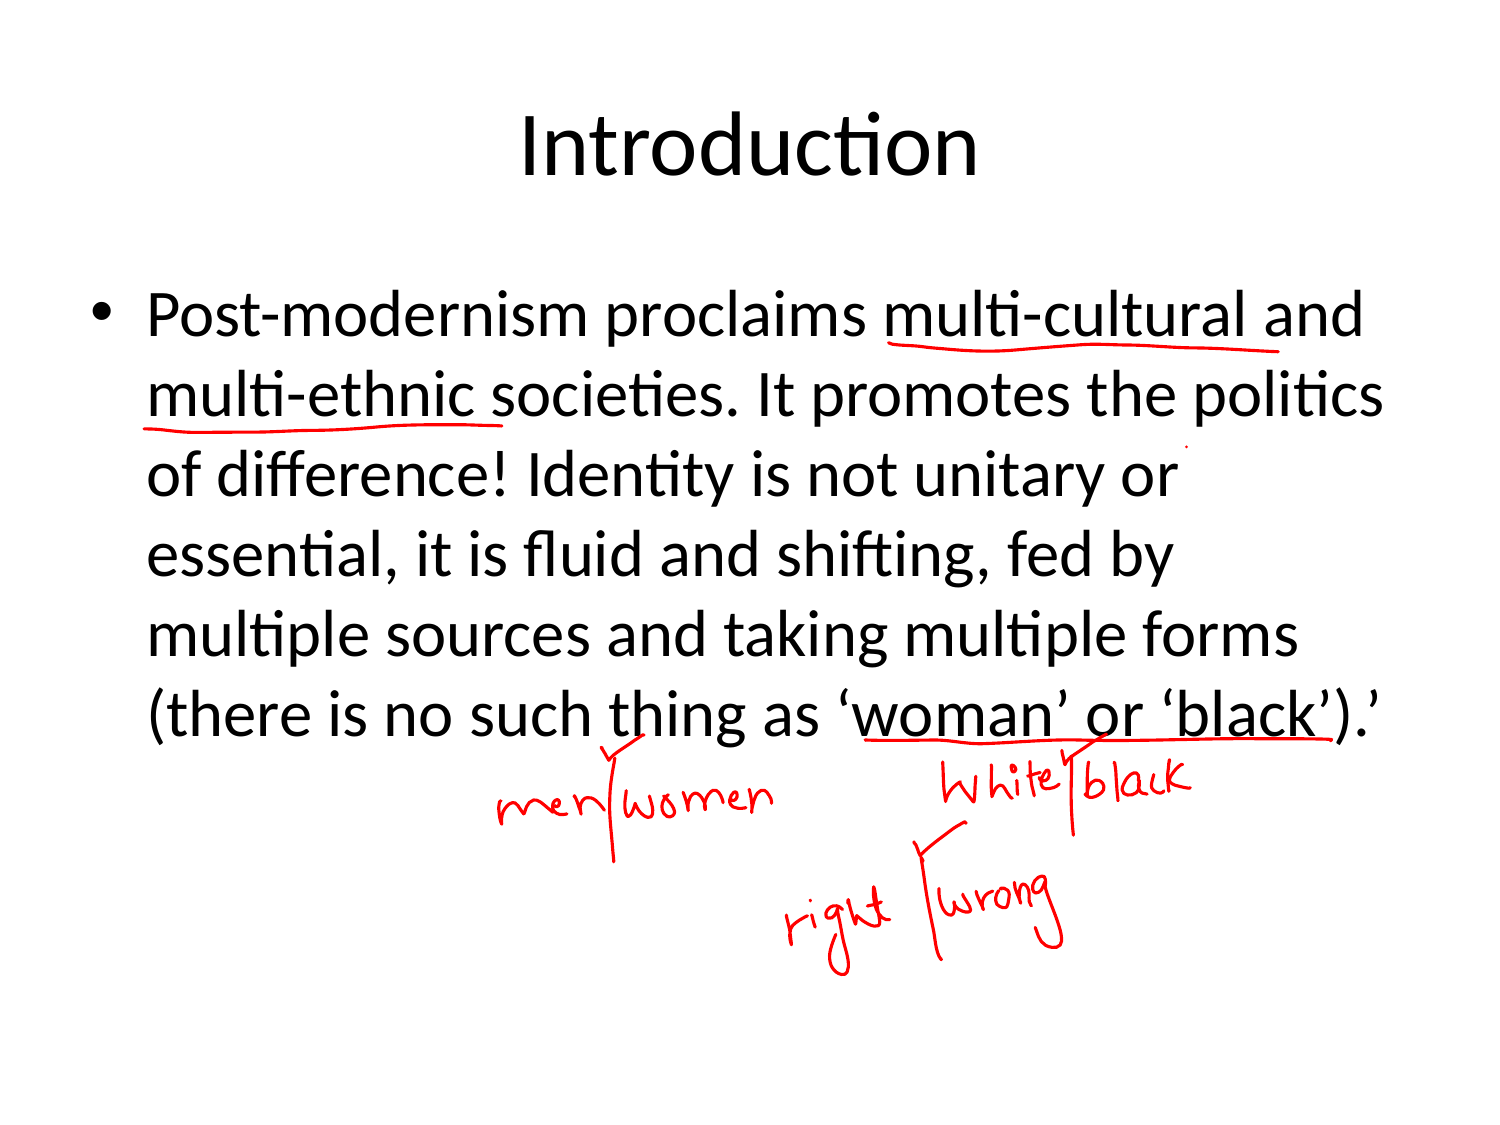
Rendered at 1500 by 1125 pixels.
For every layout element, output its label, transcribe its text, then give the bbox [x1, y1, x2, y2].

list Post-modernism proclaims multi-cultural and multi-ethnic societies. It promotes the politics of difference! Identity is not unitary or essential, it is fluid and shifting, fed by multiple sources and taking multiple forms (there is no such thing as ‘woman’ or ‘black’).’ [75, 262, 1425, 1005]
title Introduction [75, 45, 1425, 233]
